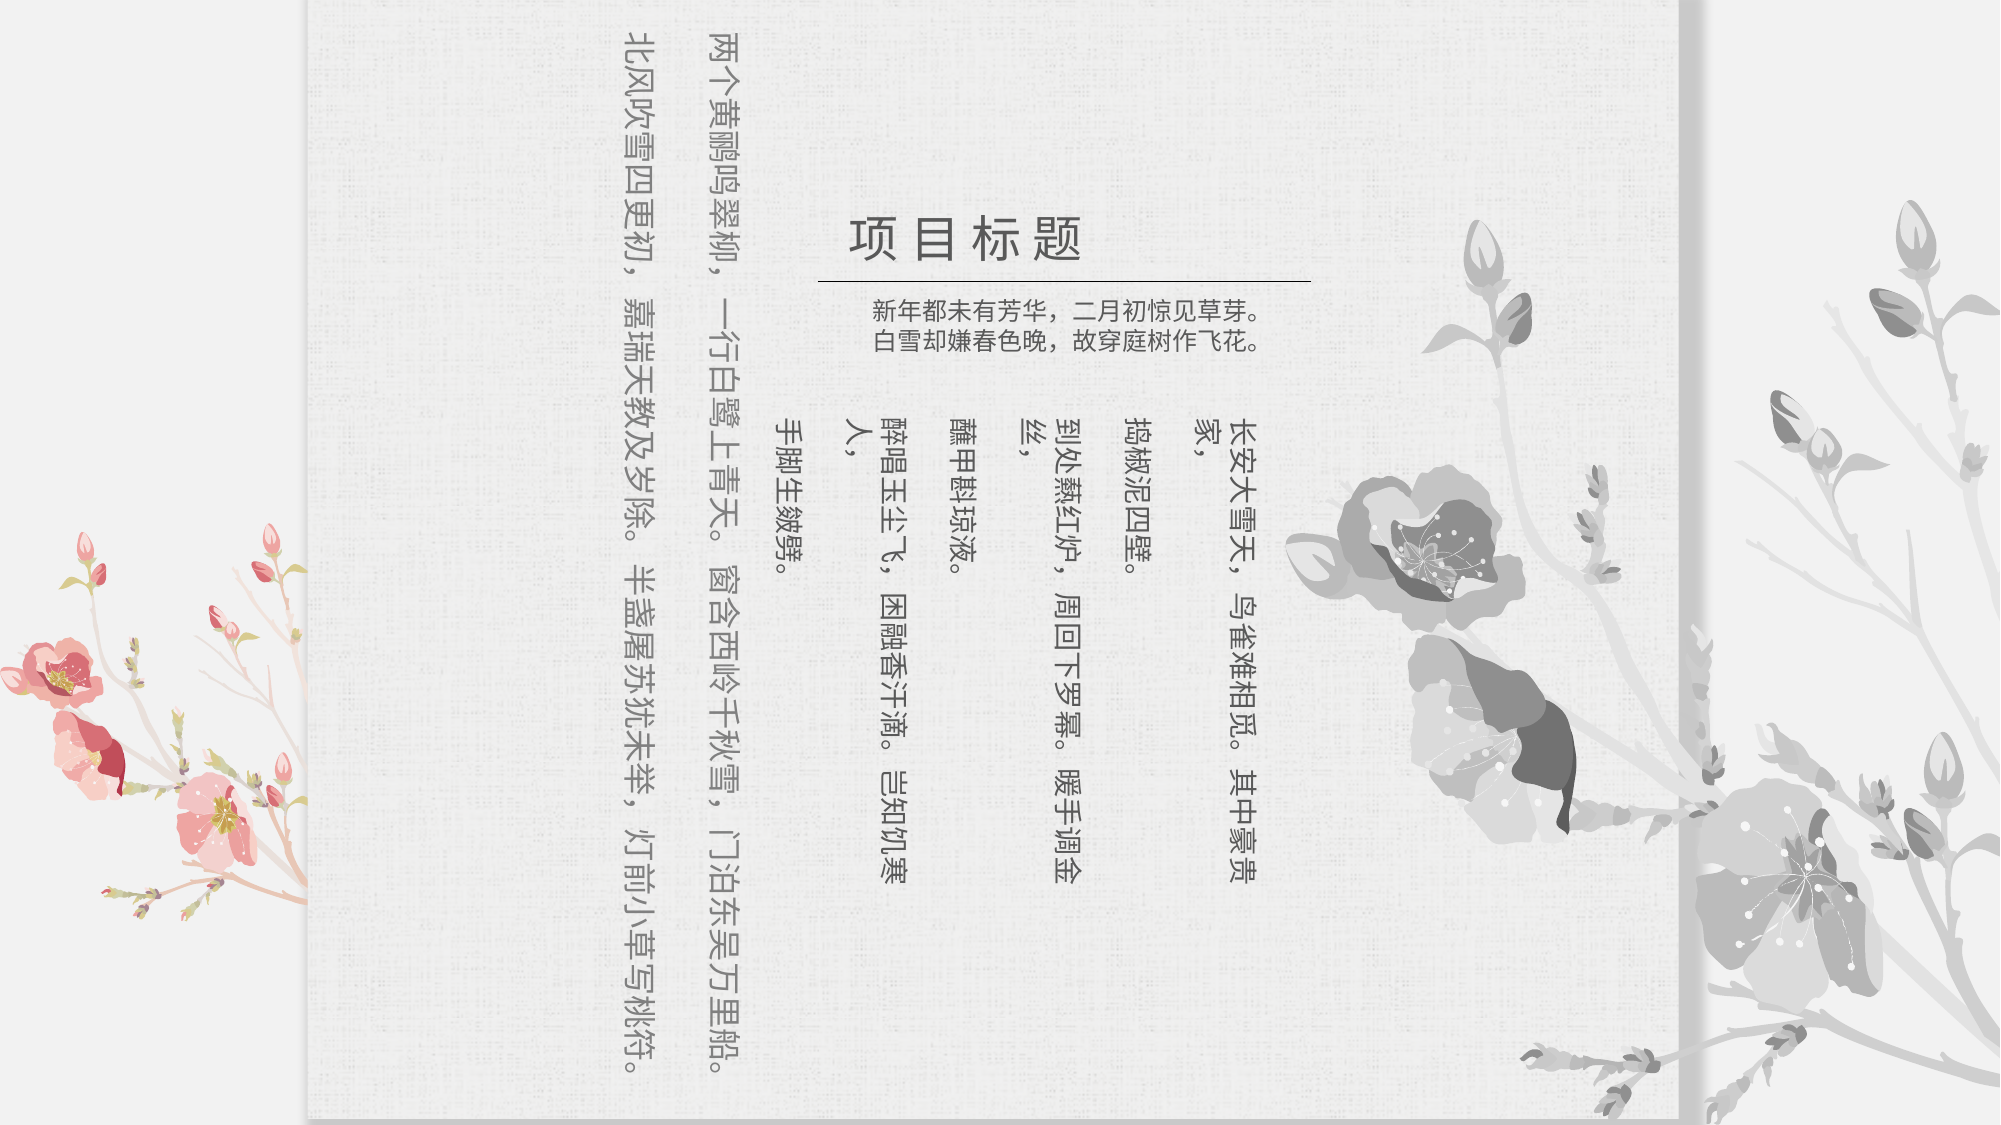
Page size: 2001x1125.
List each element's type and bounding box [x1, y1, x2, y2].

picture [0, 523, 308, 922]
text_box [307, 0, 1679, 1125]
picture [1285, 199, 2000, 1125]
